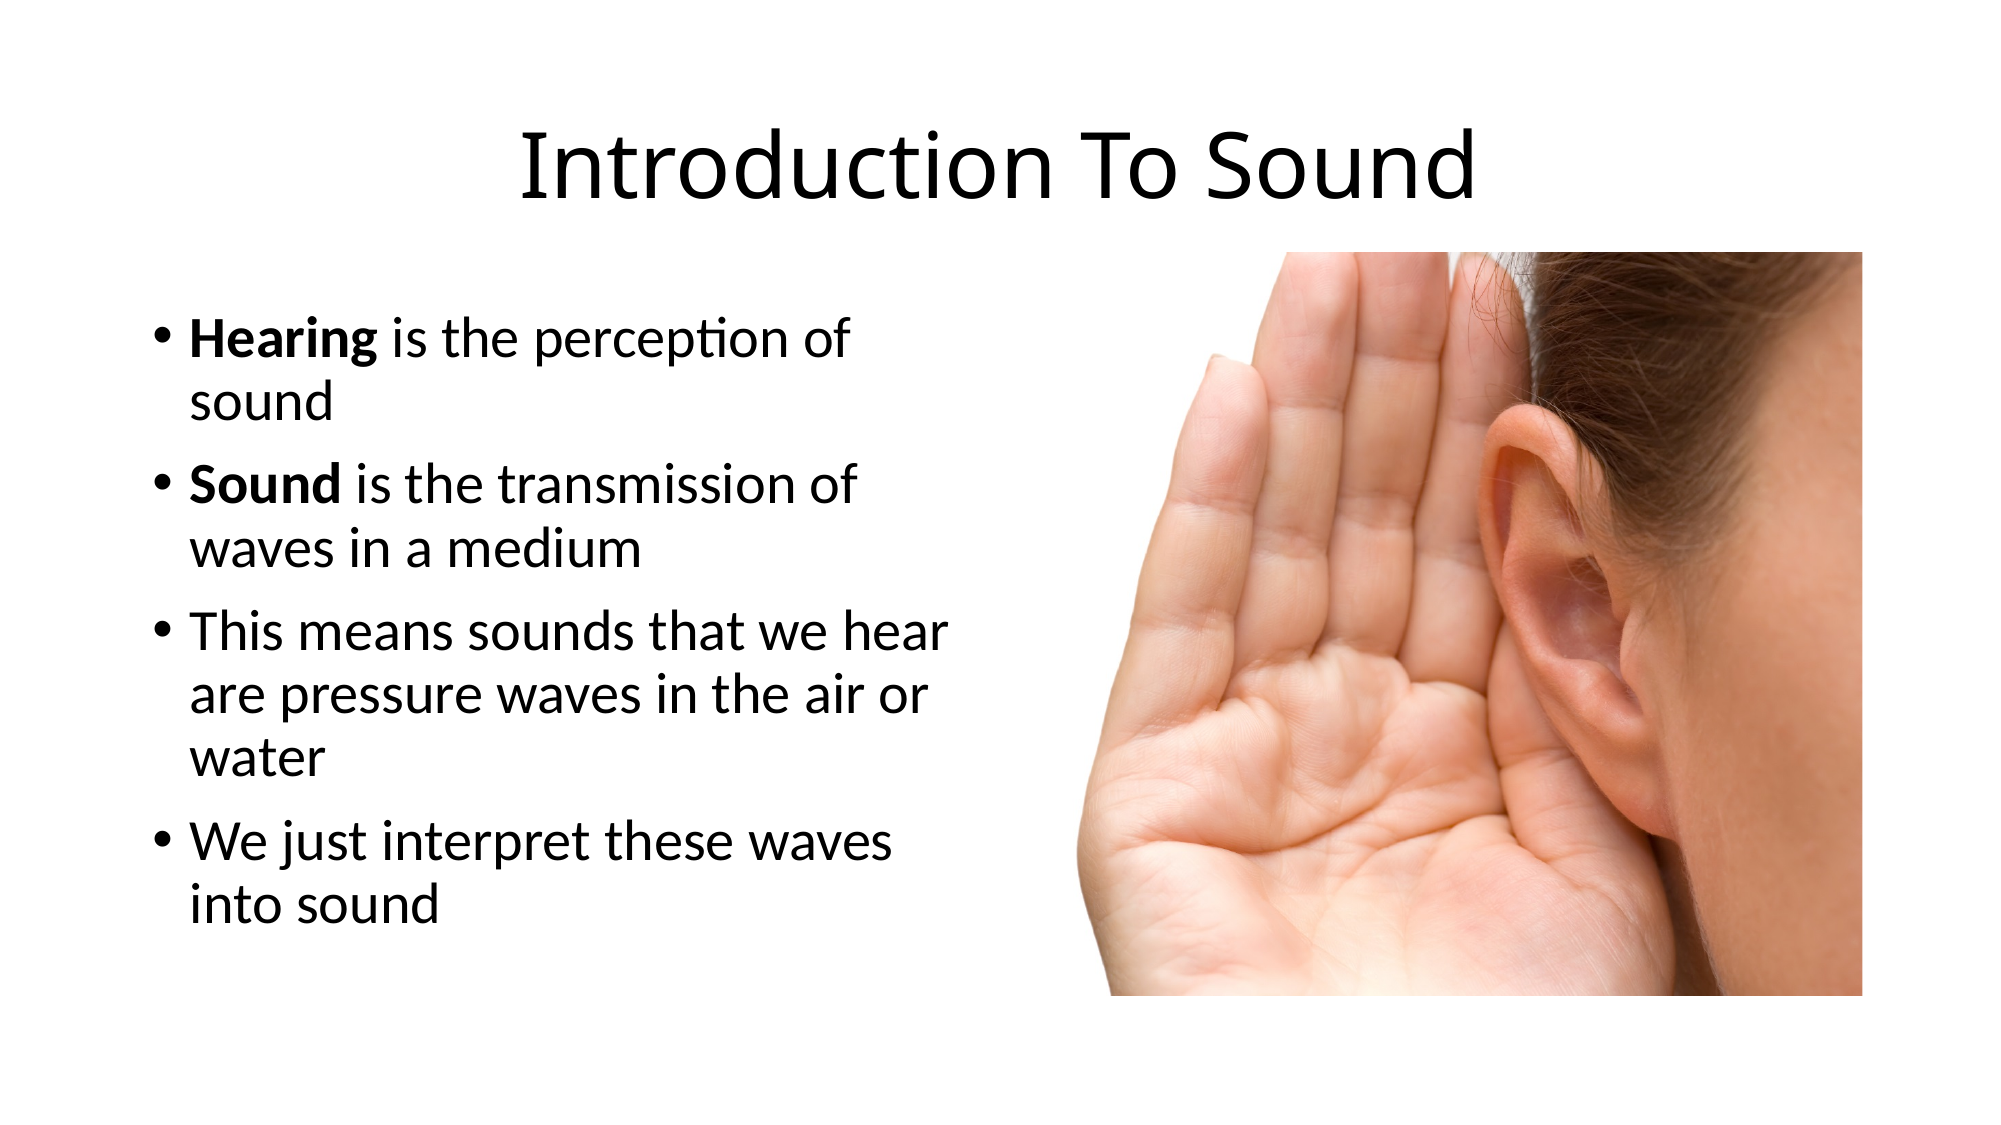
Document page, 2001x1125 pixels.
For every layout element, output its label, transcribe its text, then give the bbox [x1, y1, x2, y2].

list Hearing is the perception of sound Sound is the transmission of waves in a medium This means sounds that we hear are pressure waves in the air or water We just interpret these waves into sound [137, 299, 988, 1014]
title Introduction To Sound [137, 59, 1863, 278]
picture [1048, 252, 1863, 996]
